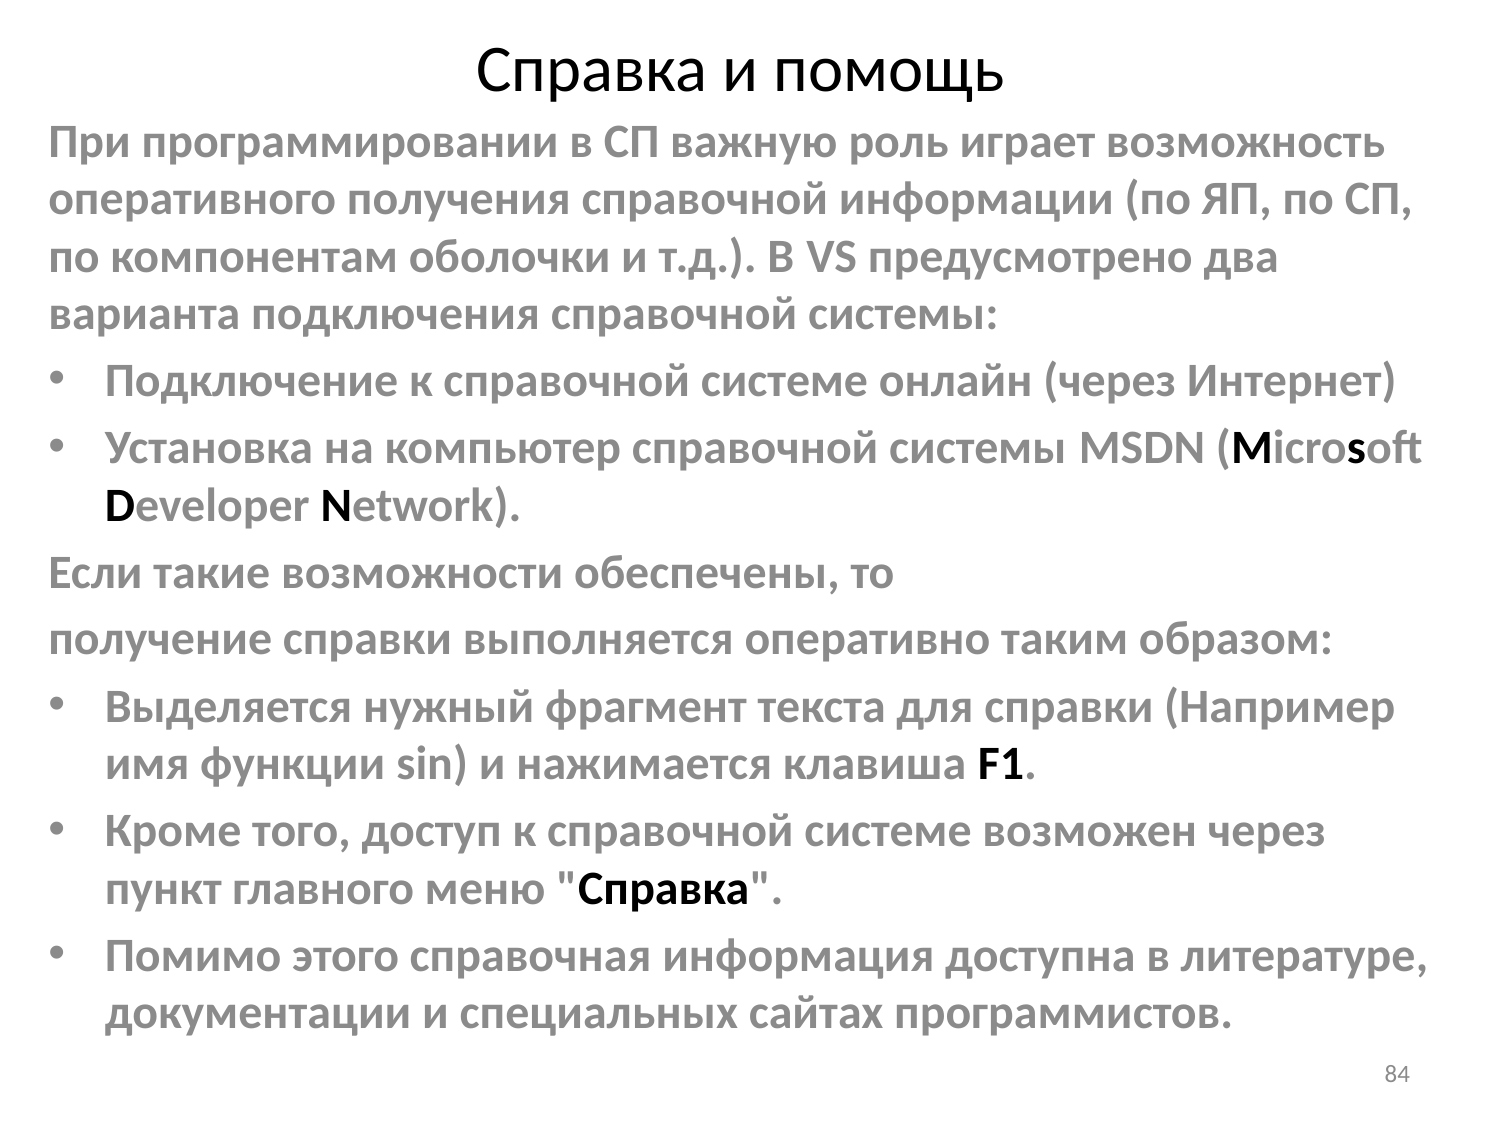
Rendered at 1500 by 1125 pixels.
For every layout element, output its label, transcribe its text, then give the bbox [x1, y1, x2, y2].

title Справка и помощь [132, 0, 1350, 101]
text_box При программировании в СП важную роль играет возможность оперативного получения справочной информации (по ЯП, по СП, по компонентам оболочки и т.д.). В VS предусмотрено два варианта подключения справочной системы: Подключение к справочной системе онлайн (через Интернет) Установка на компьютер справочной системы MSDN (Microsoft Developer Network). Если такие возможности обеспечены, то получение справки выполняется оперативно таким образом: Выделяется нужный фрагмент текста для справки (Например имя функции sin) и нажимается клавиша F1. Кроме того, доступ к справочной системе возможен через пункт главного меню "Справка". Помимо этого справочная информация доступна в литературе, документации и специальных сайтах программистов. [33, 101, 1457, 941]
slide_number 84 [1074, 1042, 1425, 1103]
